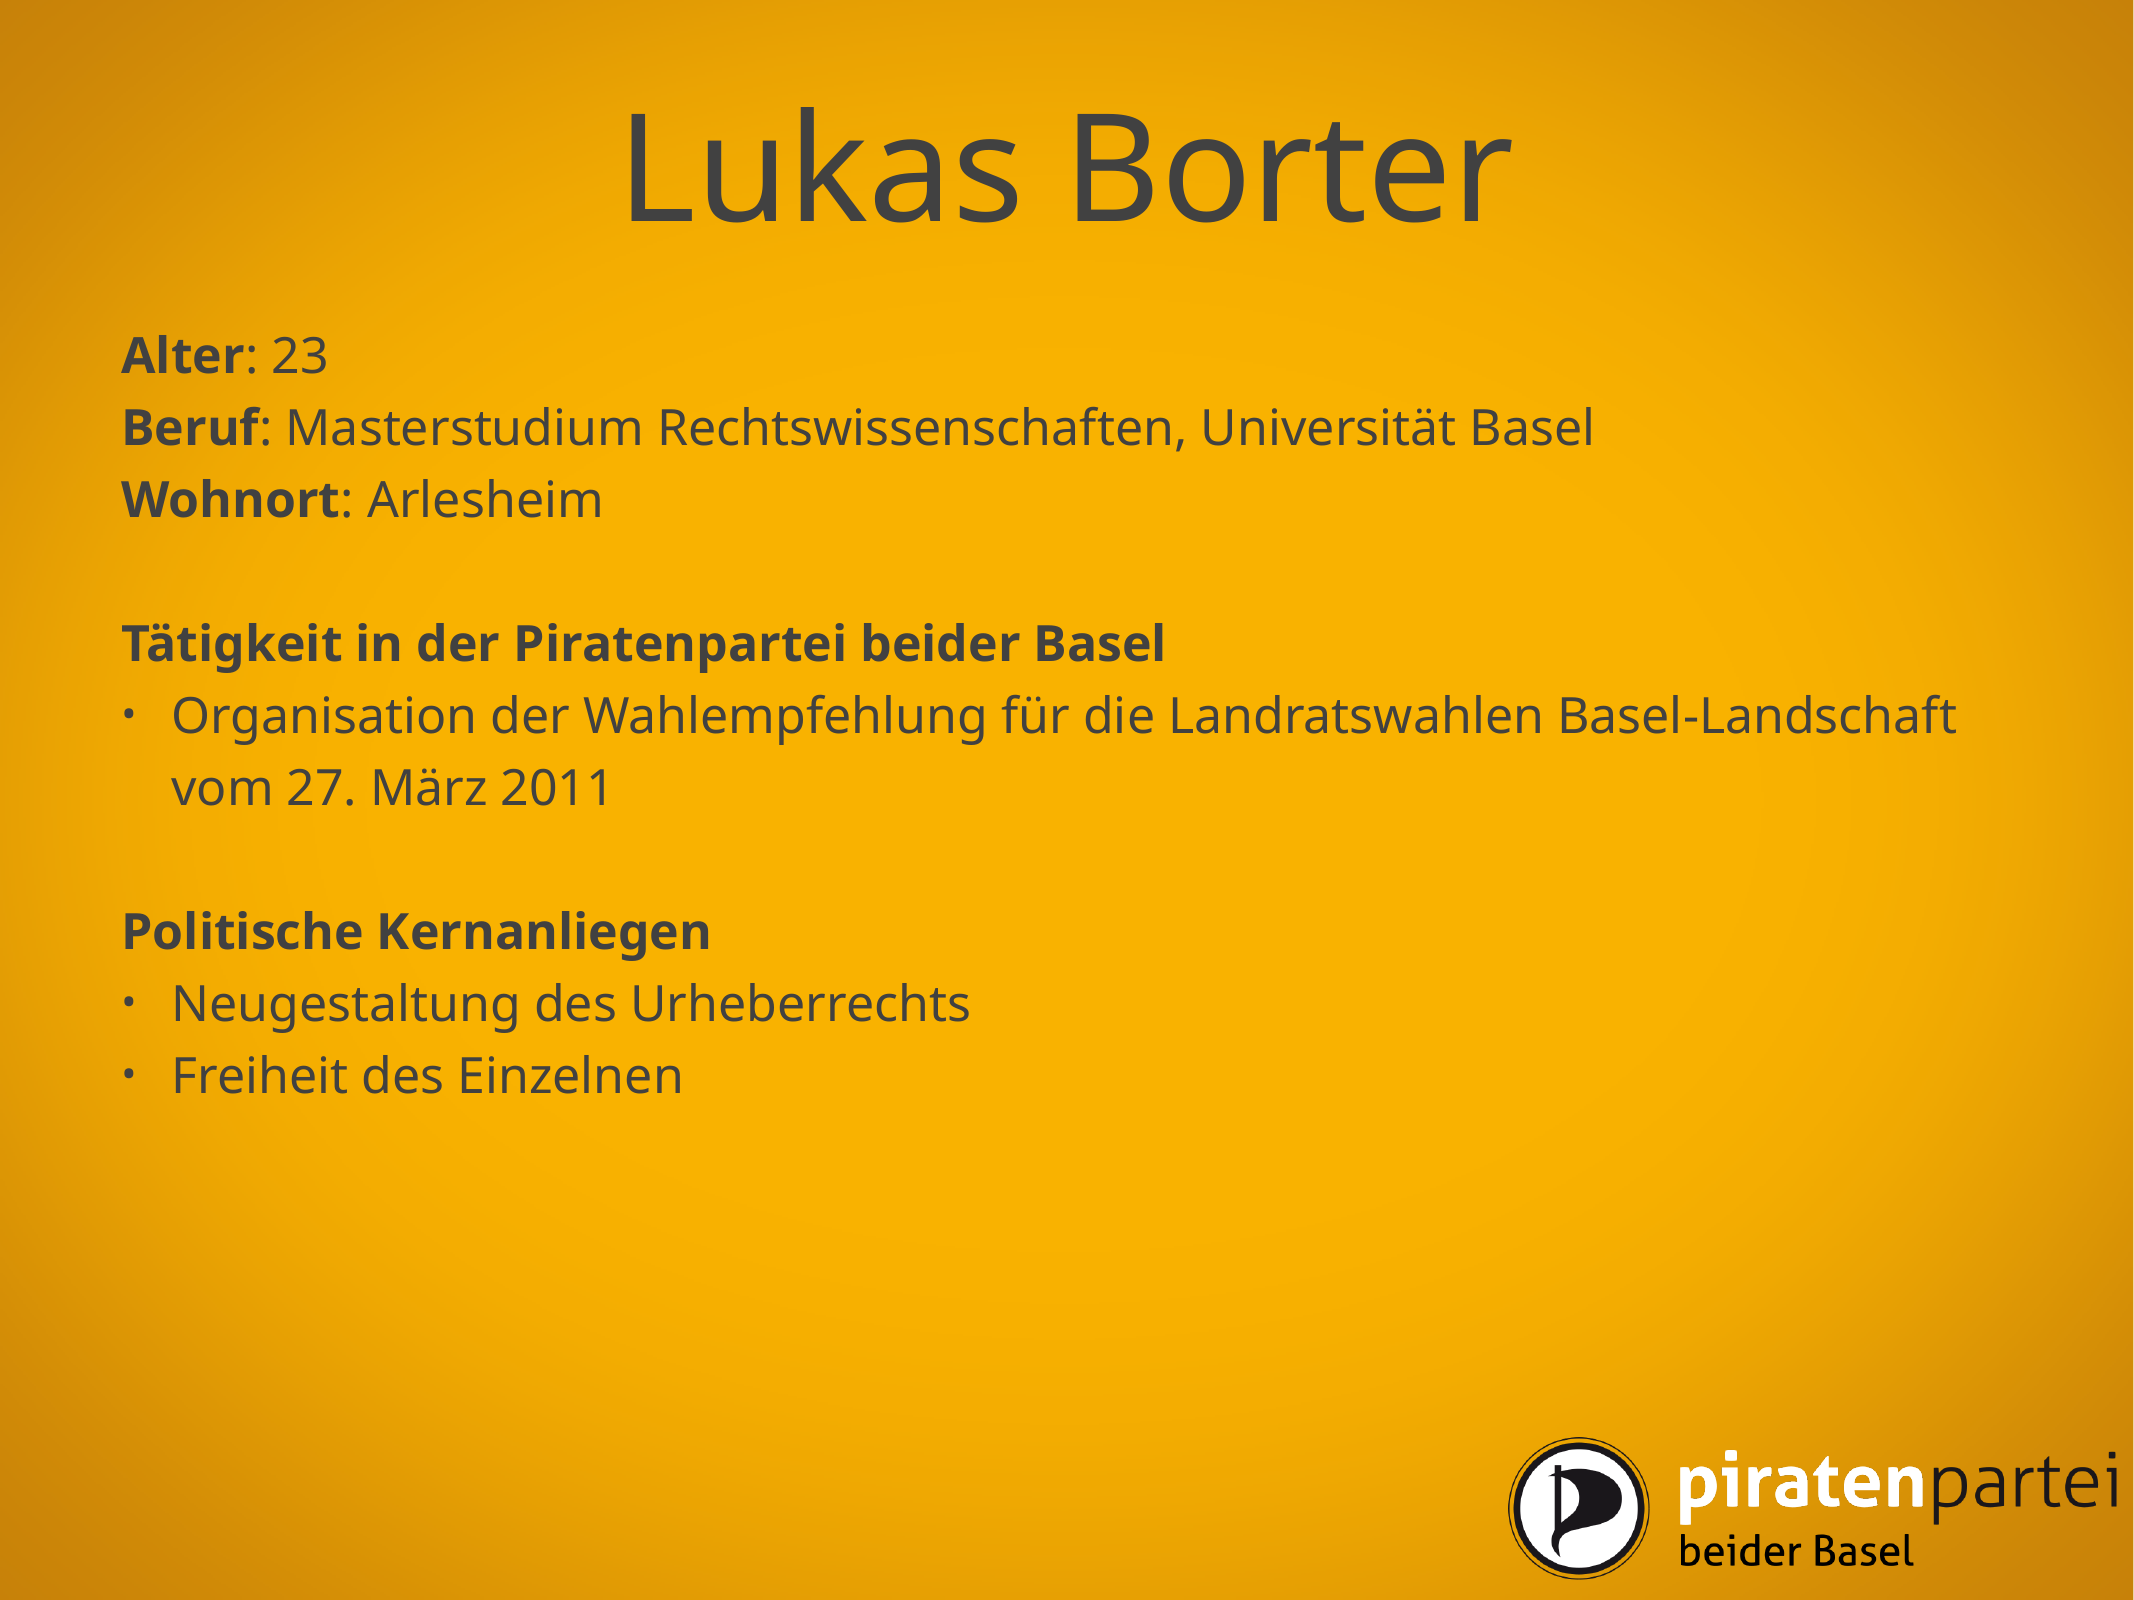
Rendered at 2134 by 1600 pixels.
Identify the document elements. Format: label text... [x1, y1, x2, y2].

title Lukas Borter [106, 64, 2027, 303]
picture [0, 0, 2134, 1600]
list Alter: 23 Beruf: Masterstudium Rechtswissenschaften, Universität Basel Wohnort: Arlesheim Tätigkeit in der Piratenpartei beider Basel Organisation der Wahlempfehlung für die Landratswahlen Basel-Landschaft vom 27. März 2011 Politische Kernanliegen Neugestaltung des Urheberrechts Freiheit des Einzelnen [106, 303, 2027, 1430]
